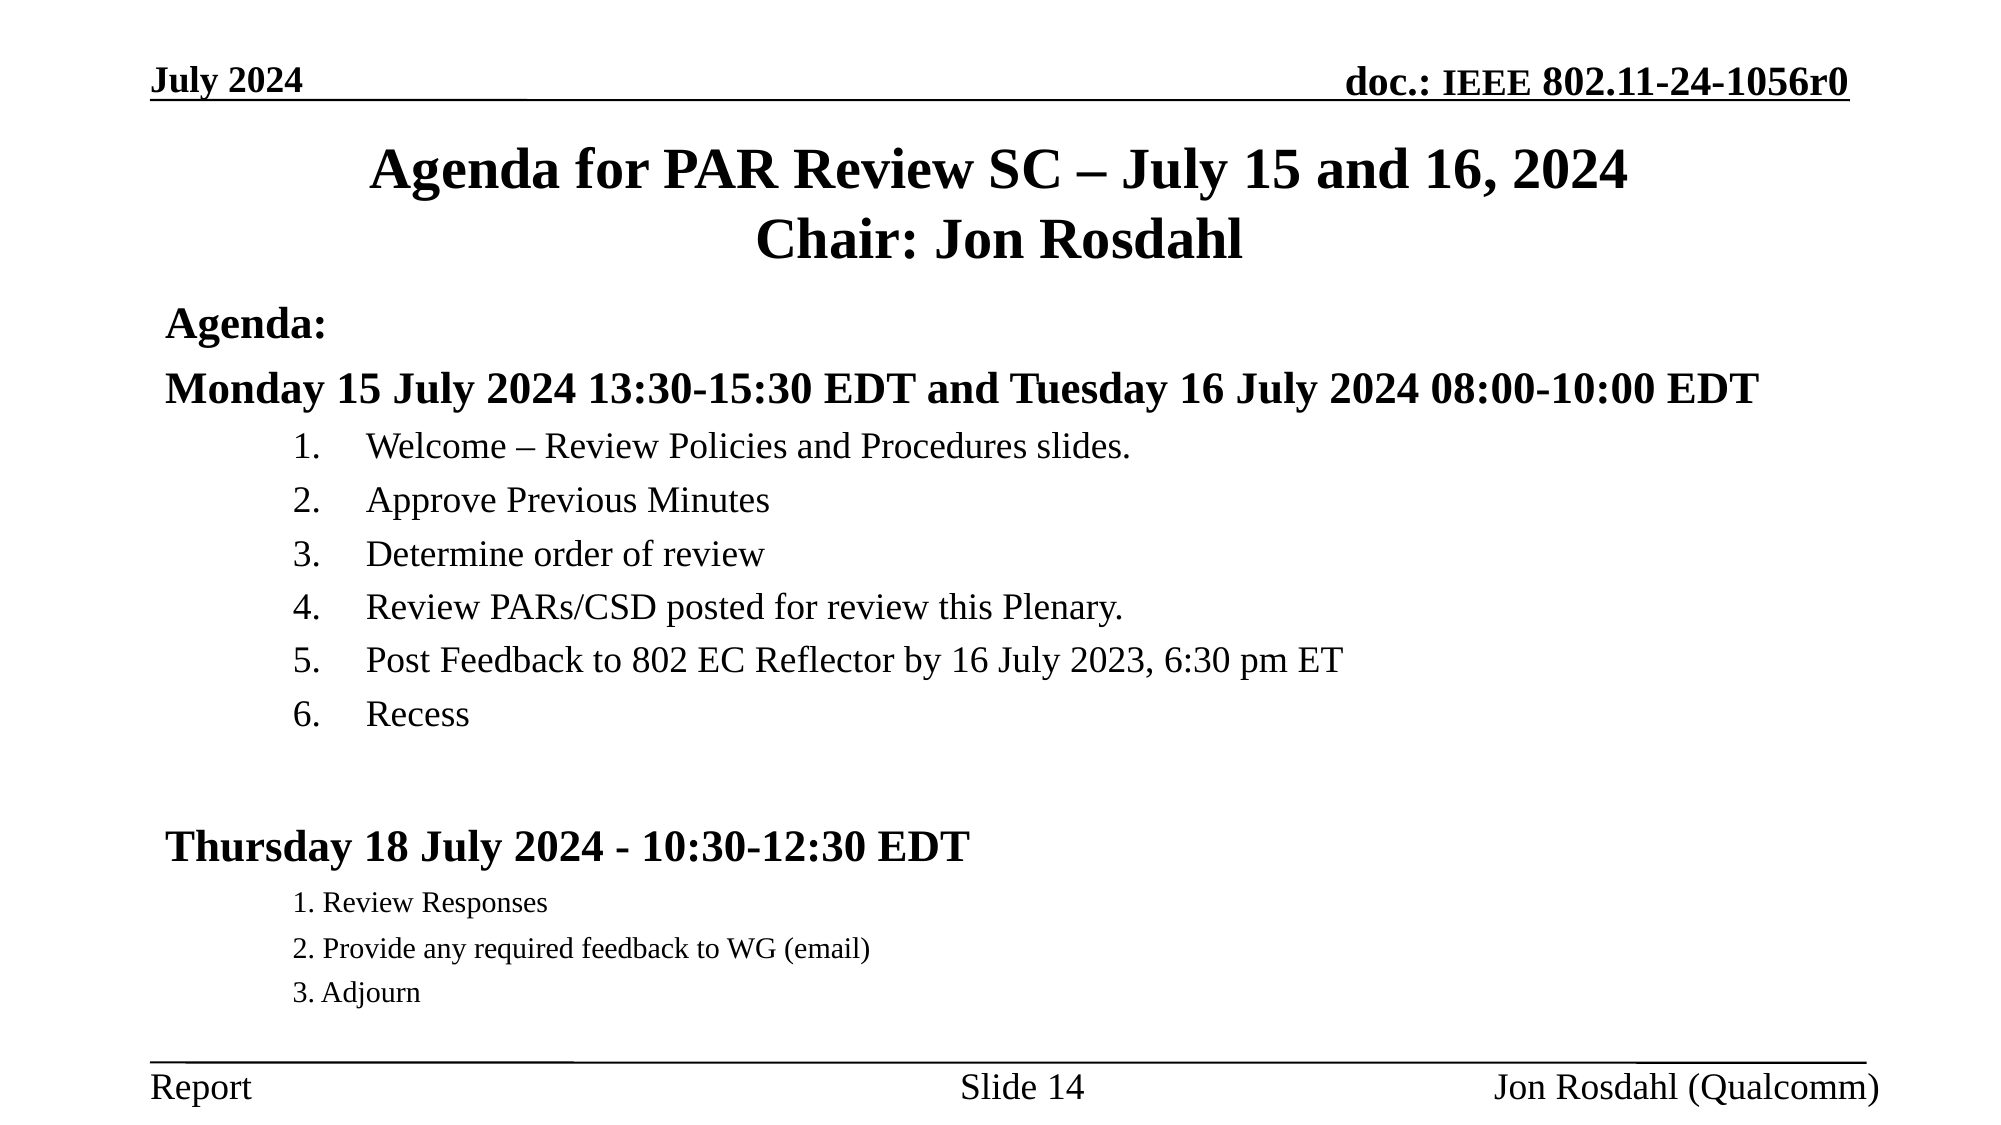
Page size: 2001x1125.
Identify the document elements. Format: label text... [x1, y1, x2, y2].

list Agenda: Monday 15 July 2024 13:30-15:30 EDT and Tuesday 16 July 2024 08:00-10:00 EDT Welcome – Review Policies and Procedures slides. Approve Previous Minutes Determine order of review Review PARs/CSD posted for review this Plenary. Post Feedback to 802 EC Reflector by 16 July 2023, 6:30 pm ET Recess Thursday 18 July 2024 - 10:30-12:30 EDT 1. Review Responses 2. Provide any required feedback to WG (email) 3. Adjourn [149, 285, 1850, 1024]
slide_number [149, 49, 431, 100]
text_box Draft Agenda: [373, 210, 835, 286]
title Agenda for PAR Review SC – July 15 and 16, 2024 Chair: Jon Rosdahl [149, 112, 1850, 285]
footer Jon Rosdahl (Qualcomm) [1436, 1061, 1881, 1108]
slide_number Slide 14 [950, 1061, 1095, 1125]
